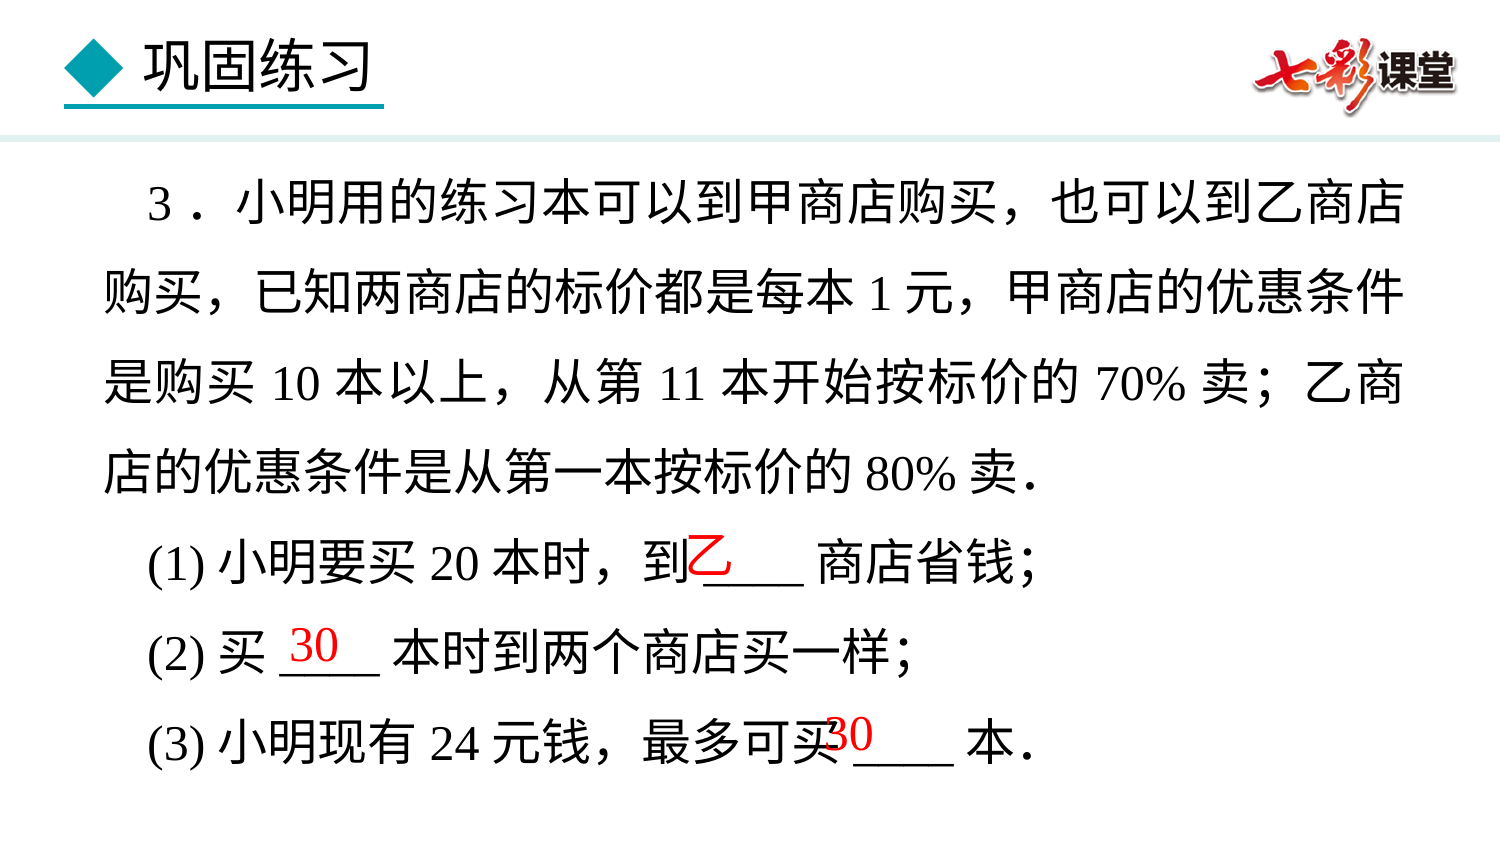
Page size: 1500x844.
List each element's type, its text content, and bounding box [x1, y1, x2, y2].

picture [1249, 32, 1461, 118]
text_box 乙 [670, 516, 750, 592]
text_box 3．小明用的练习本可以到甲商店购买，也可以到乙商店购买，已知两商店的标价都是每本1元，甲商店的优惠条件是购买10本以上，从第11本开始按标价的70%卖；乙商店的优惠条件是从第一本按标价的80%卖． (1)小明要买20本时，到____商店省钱； (2)买____本时到两个商店买一样； (3)小明现有24元钱，最多可买____本． [88, 133, 1421, 778]
text_box 30 [809, 693, 889, 769]
text_box 30 [274, 603, 355, 679]
